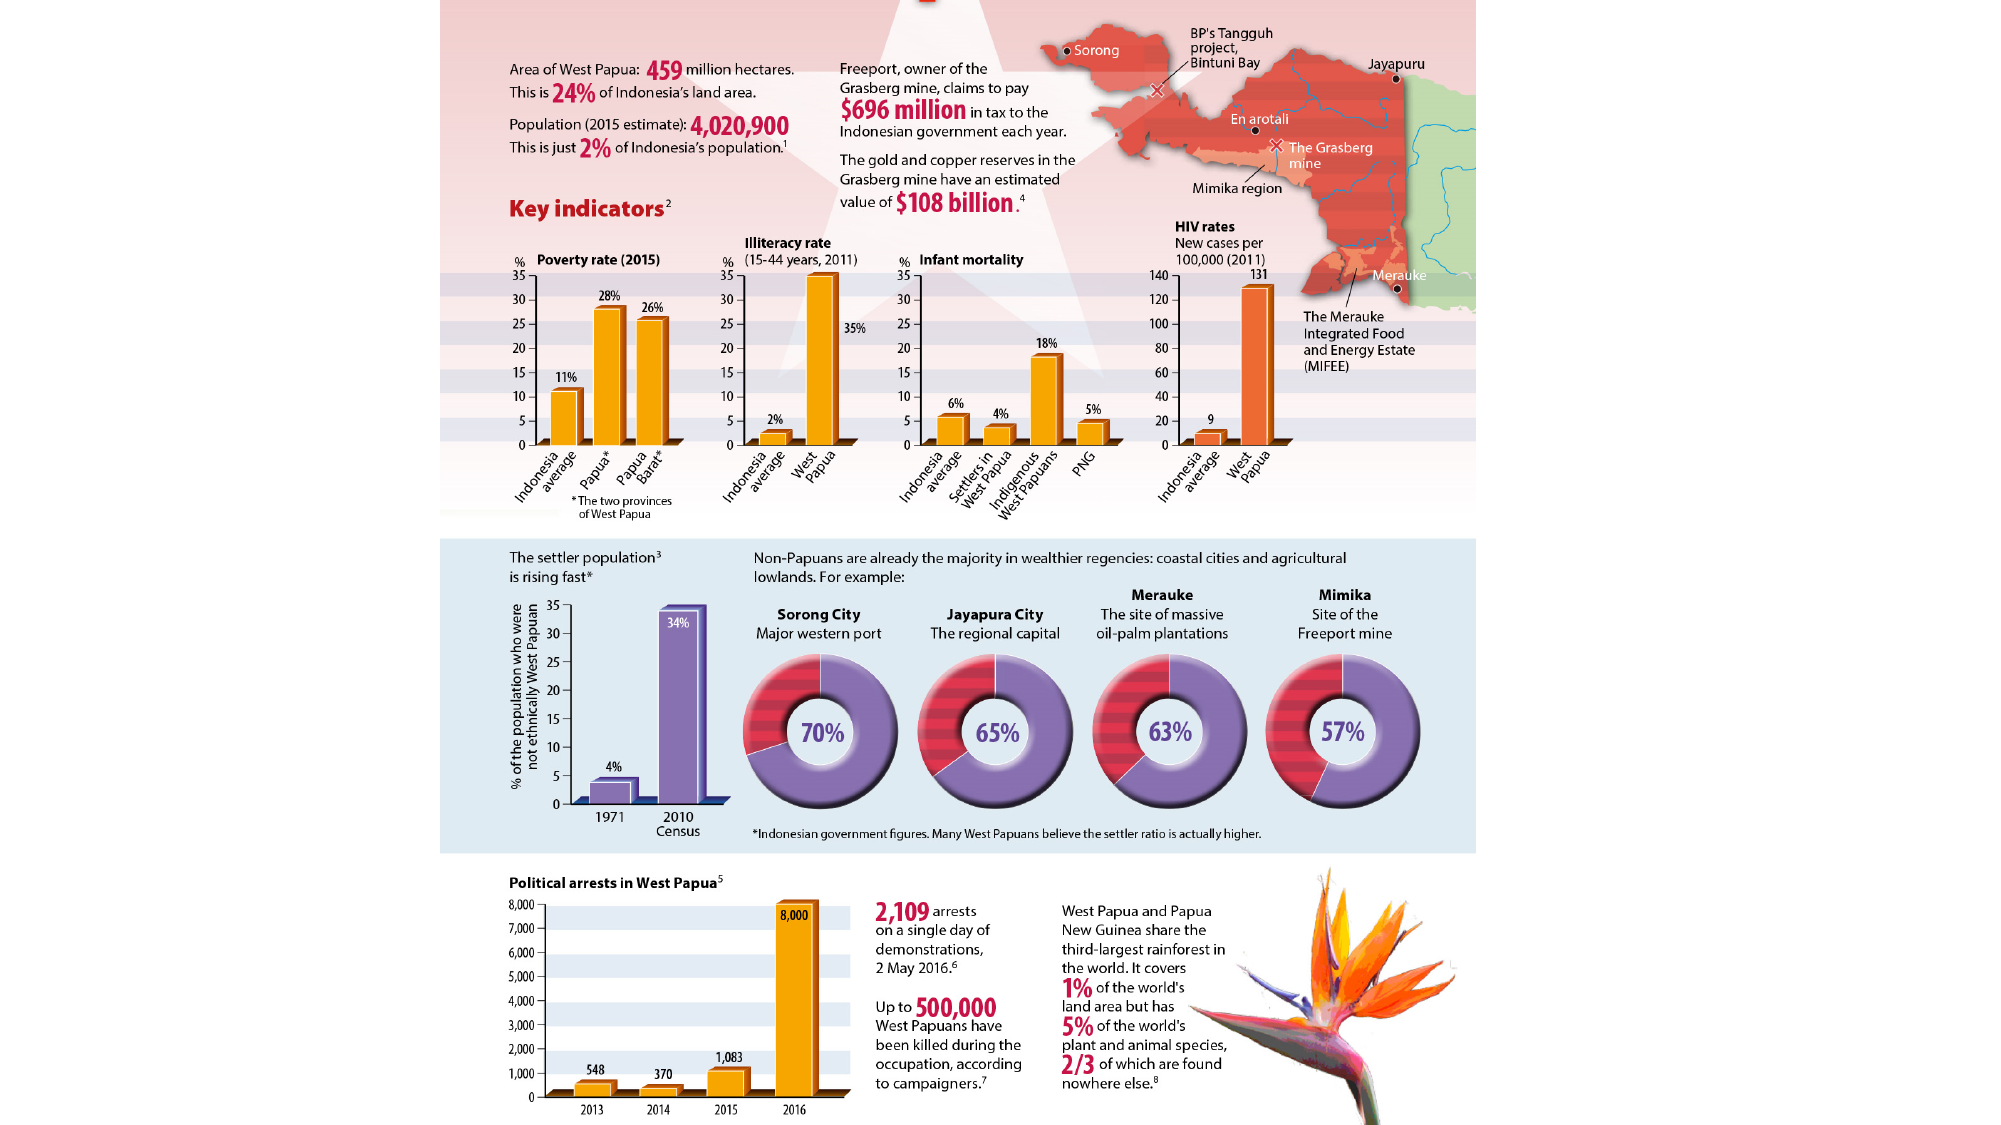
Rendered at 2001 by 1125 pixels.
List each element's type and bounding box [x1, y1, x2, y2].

list [440, 0, 1476, 1125]
